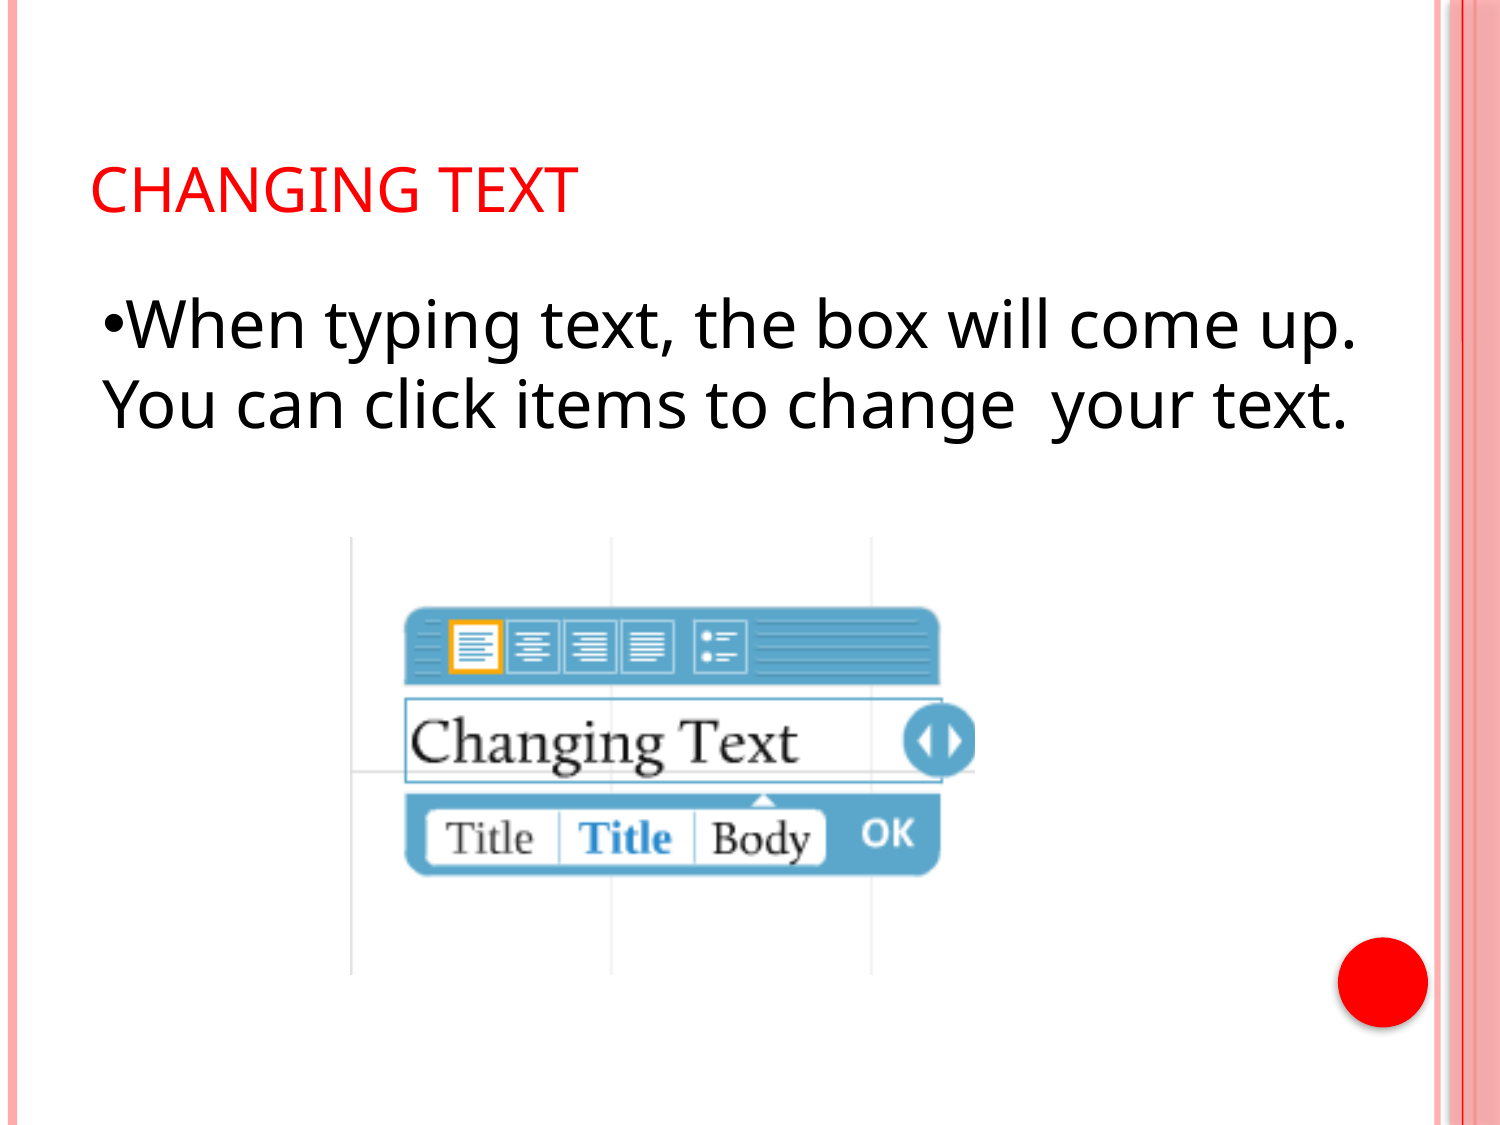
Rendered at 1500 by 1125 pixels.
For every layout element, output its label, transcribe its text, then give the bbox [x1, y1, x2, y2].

text_box When typing text, the box will come up. You can click items to change your text. [87, 274, 1425, 450]
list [349, 536, 976, 976]
title Changing Text [75, 45, 1300, 233]
